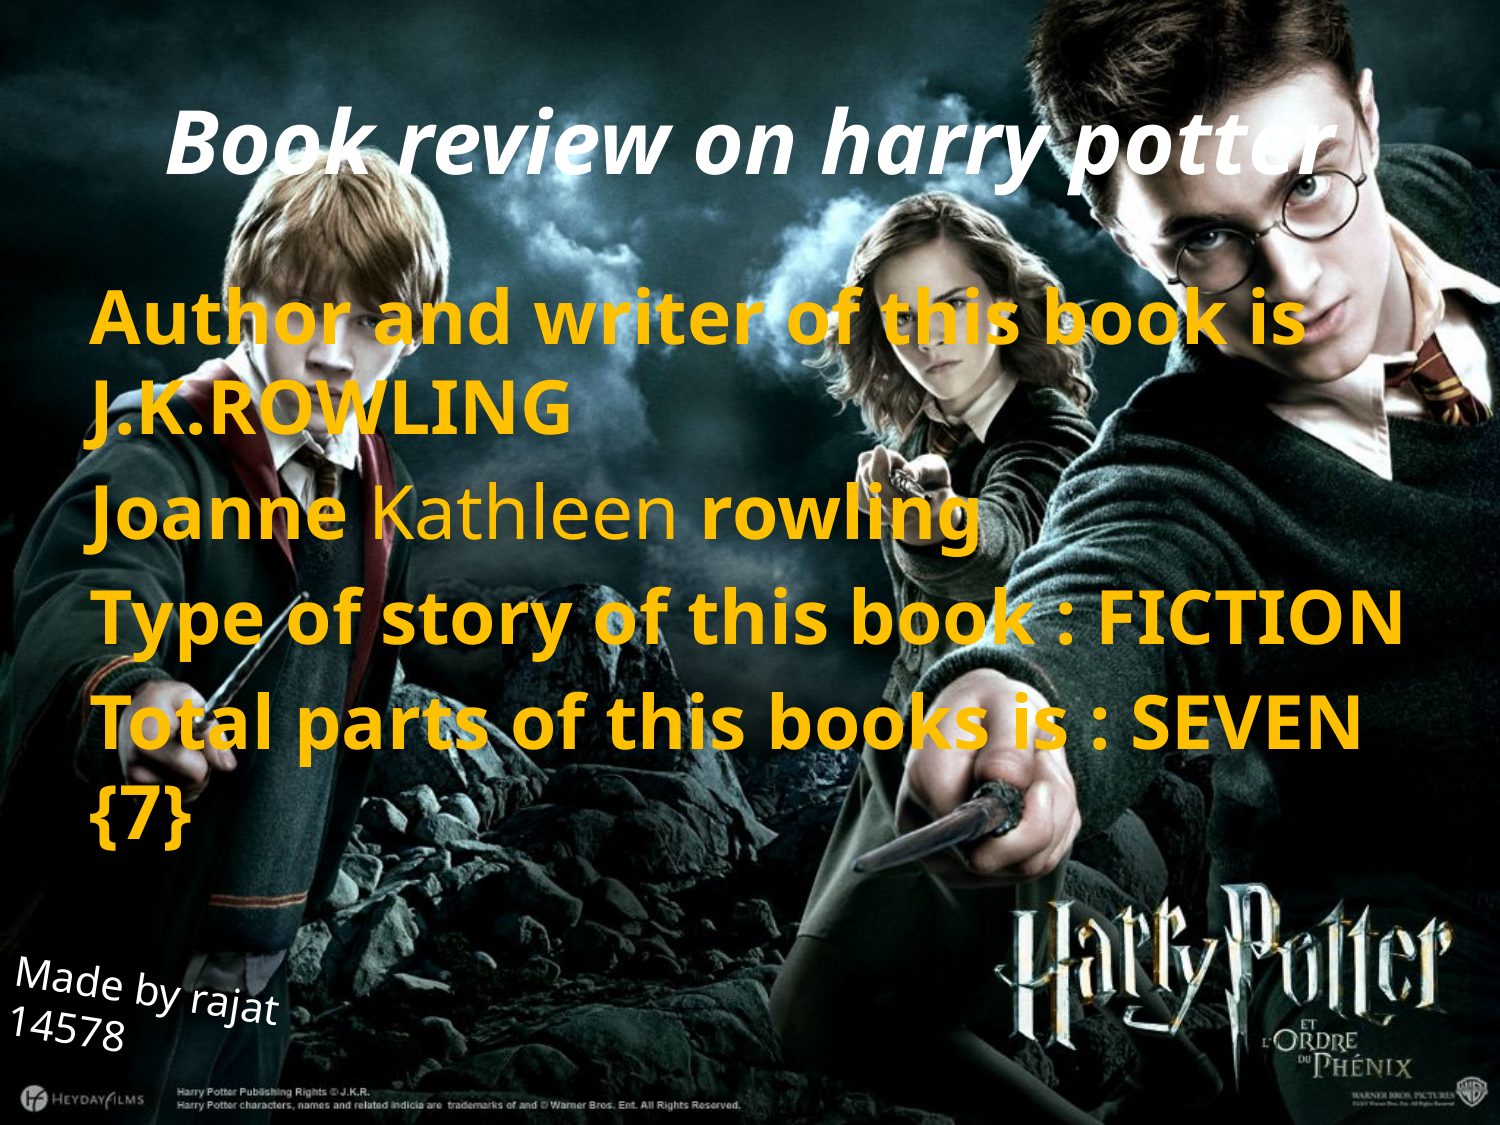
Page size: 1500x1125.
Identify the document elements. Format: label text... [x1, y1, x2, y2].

title Book review on harry potter [75, 45, 1425, 233]
list Author and writer of this book is J.K.ROWLING Joanne Kathleen rowling Type of story of this book : FICTION Total parts of this books is : SEVEN {7} [75, 262, 1425, 1035]
text_box Made by rajat 14578 [0, 934, 299, 1094]
picture [0, 0, 1500, 1125]
